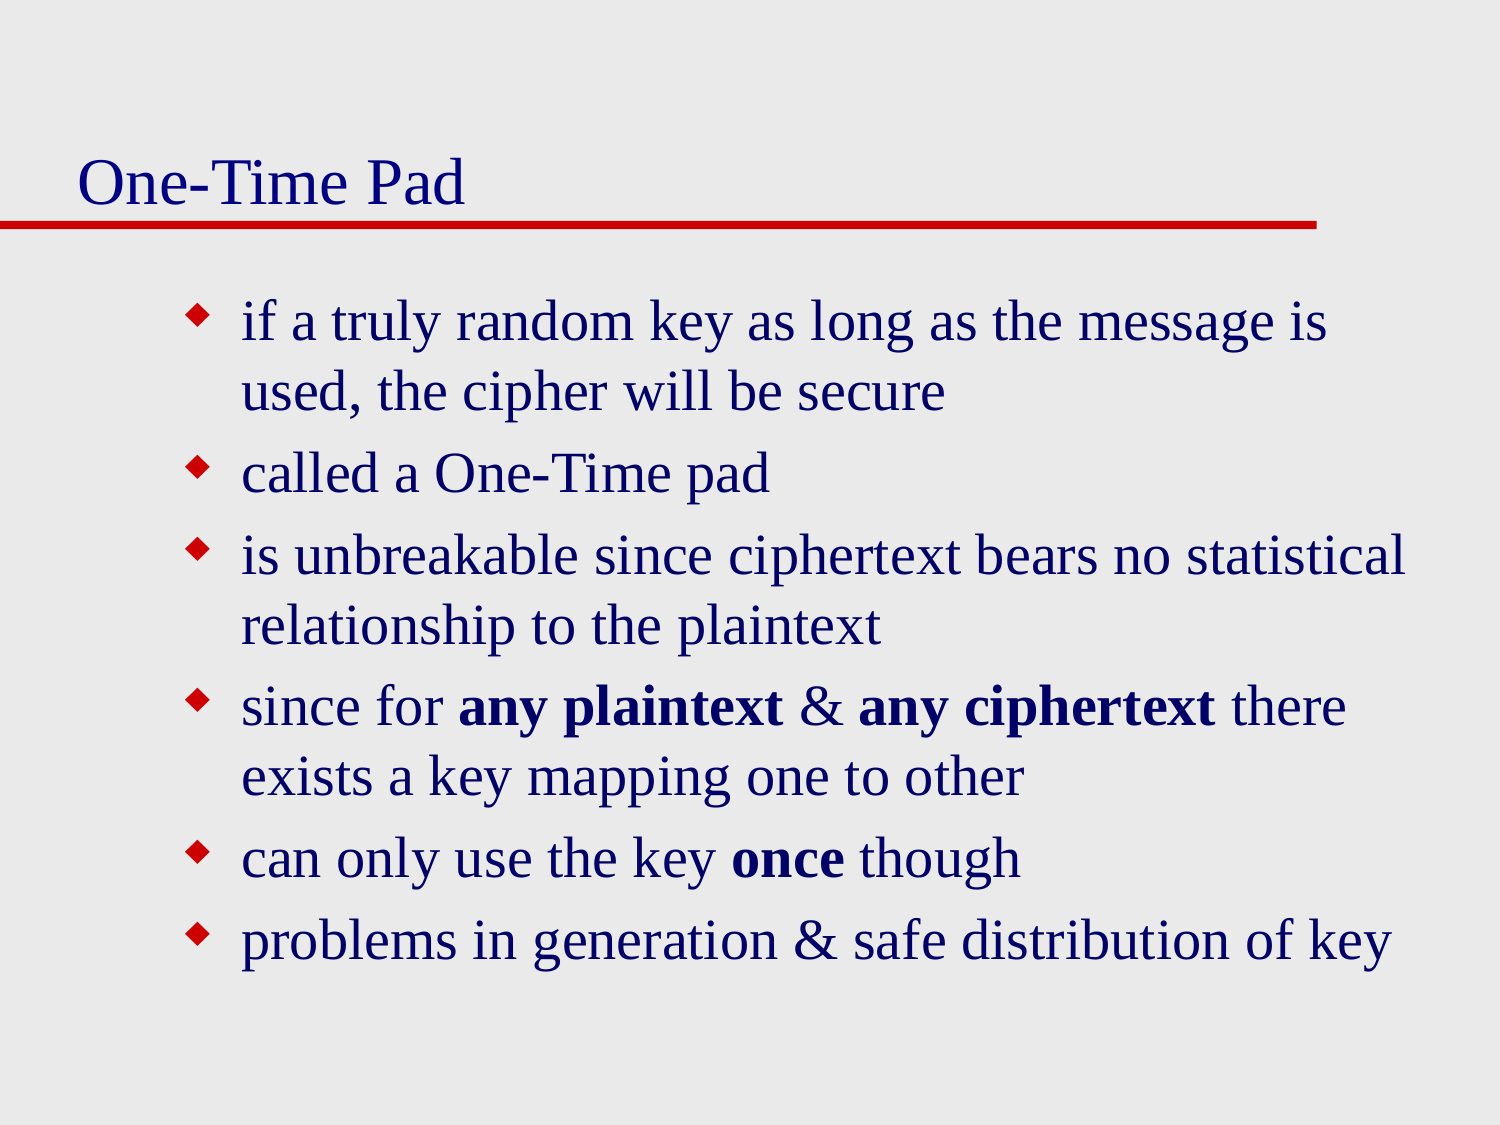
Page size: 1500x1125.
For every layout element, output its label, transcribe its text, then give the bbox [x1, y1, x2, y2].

list if a truly random key as long as the message is used, the cipher will be secure called a One-Time pad is unbreakable since ciphertext bears no statistical relationship to the plaintext since for any plaintext & any ciphertext there exists a key mapping one to other can only use the key once though problems in generation & safe distribution of key [169, 274, 1438, 1036]
title One-Time Pad [62, 43, 1338, 226]
